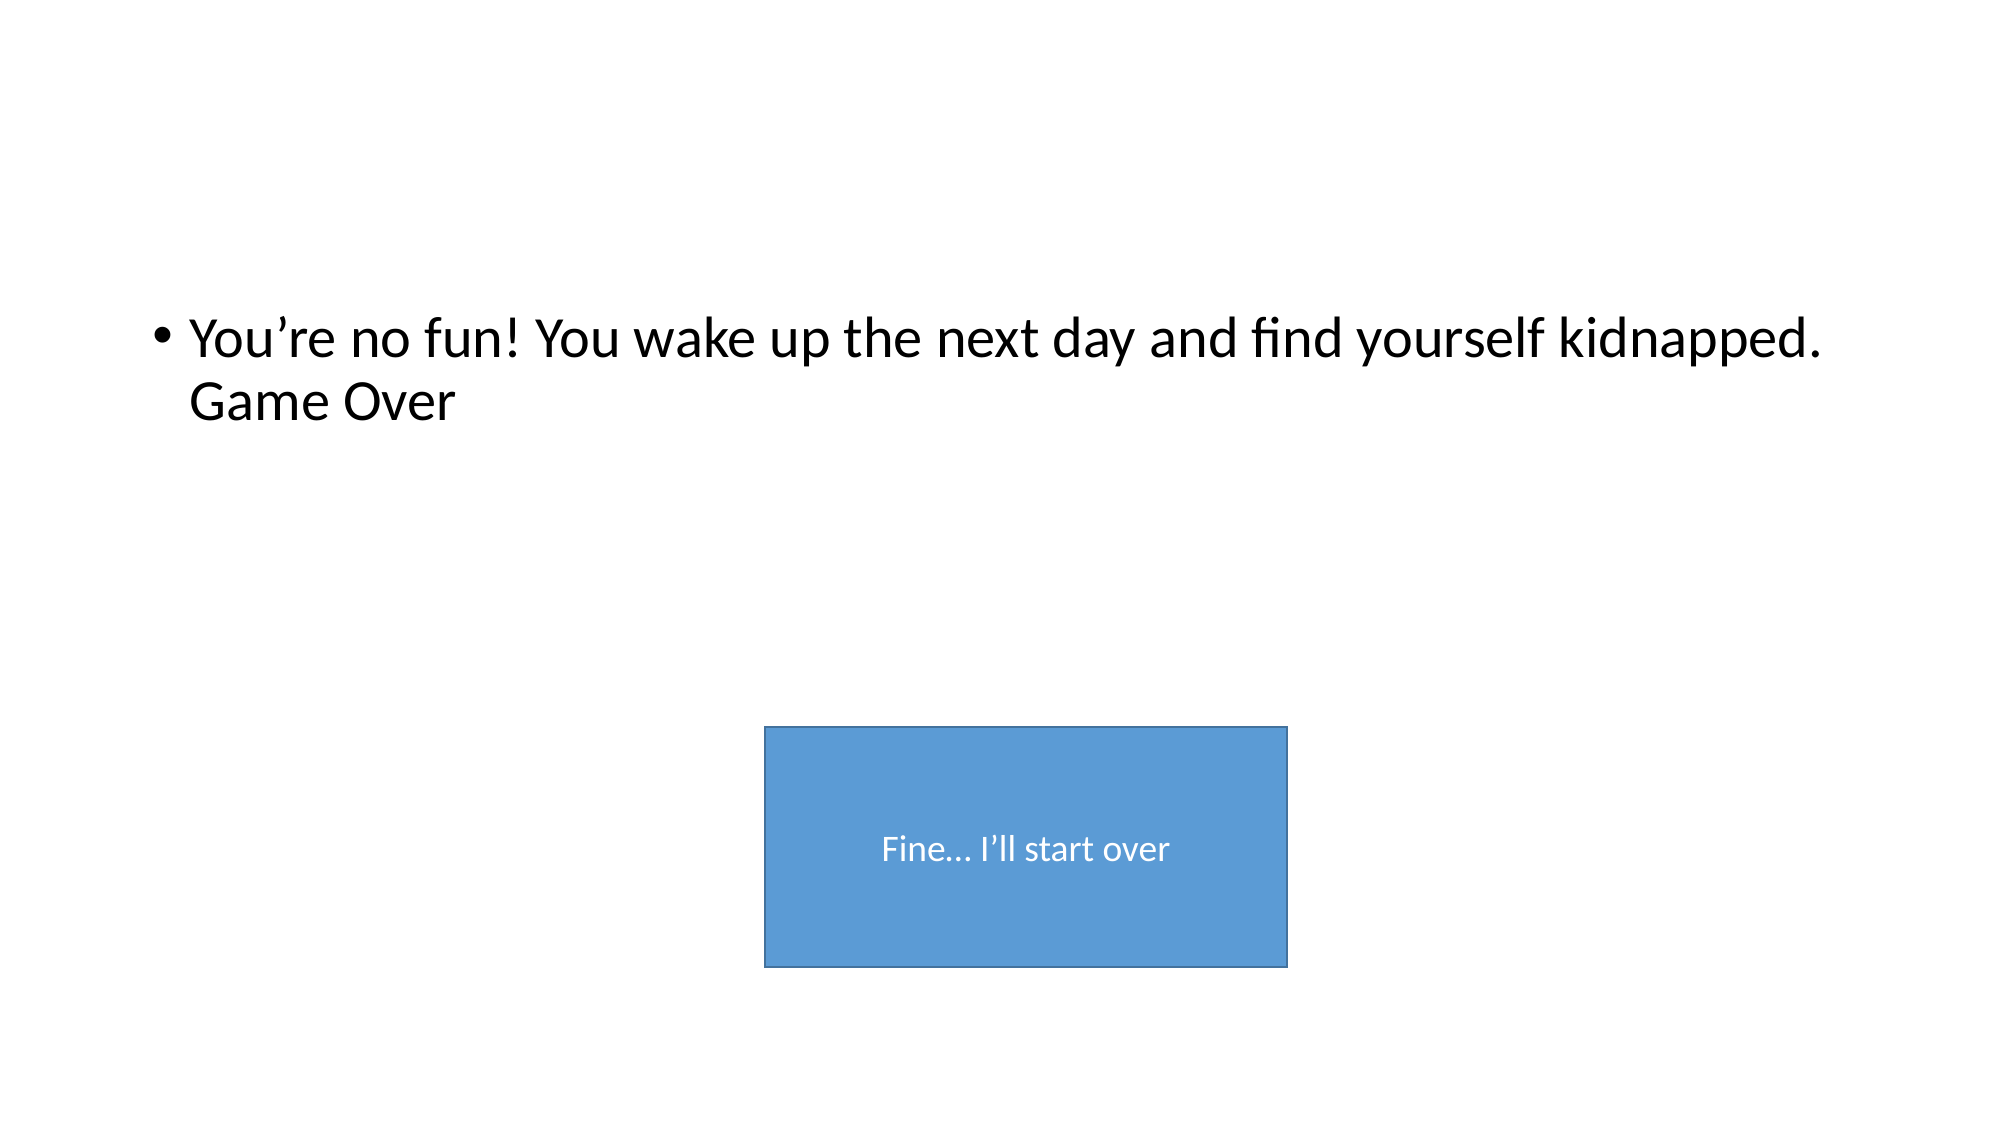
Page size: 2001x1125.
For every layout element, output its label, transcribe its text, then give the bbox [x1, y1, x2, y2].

list You’re no fun! You wake up the next day and find yourself kidnapped. Game Over [137, 299, 1863, 1014]
text_box Fine… I’ll start over [764, 726, 1288, 968]
